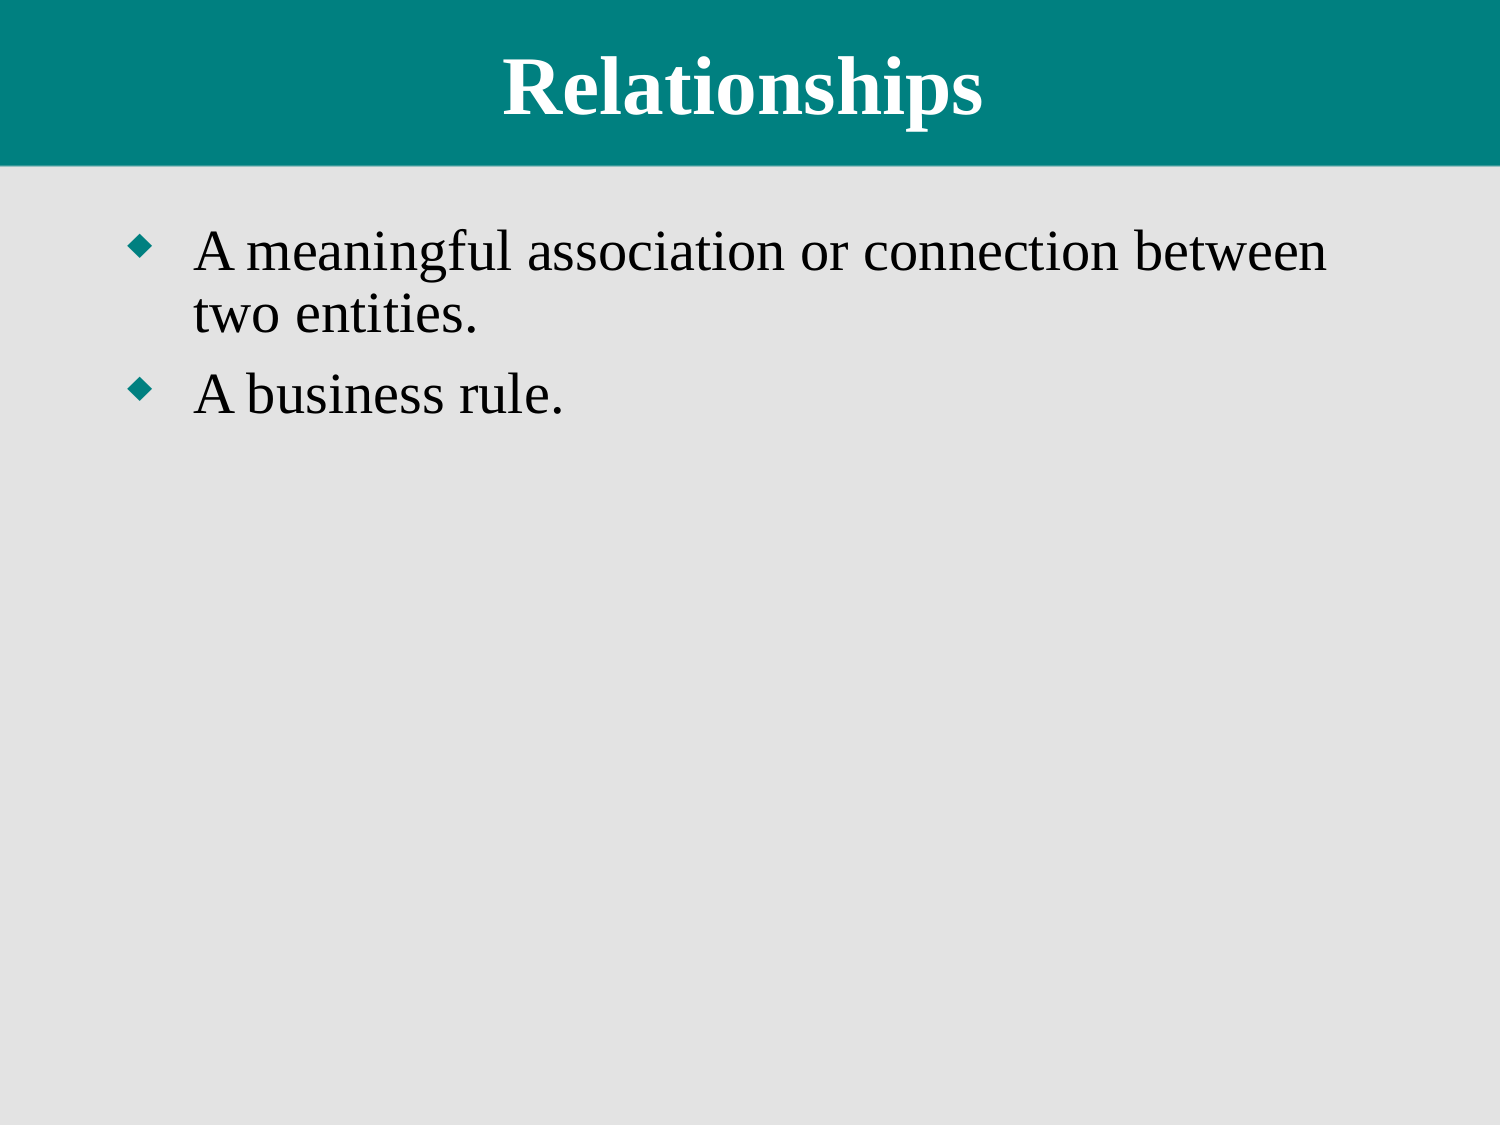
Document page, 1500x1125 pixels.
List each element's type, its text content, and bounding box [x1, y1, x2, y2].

picture [0, 0, 1500, 1125]
list A meaningful association or connection between two entities. A business rule. [111, 211, 1388, 438]
title Relationships [0, 23, 1488, 140]
